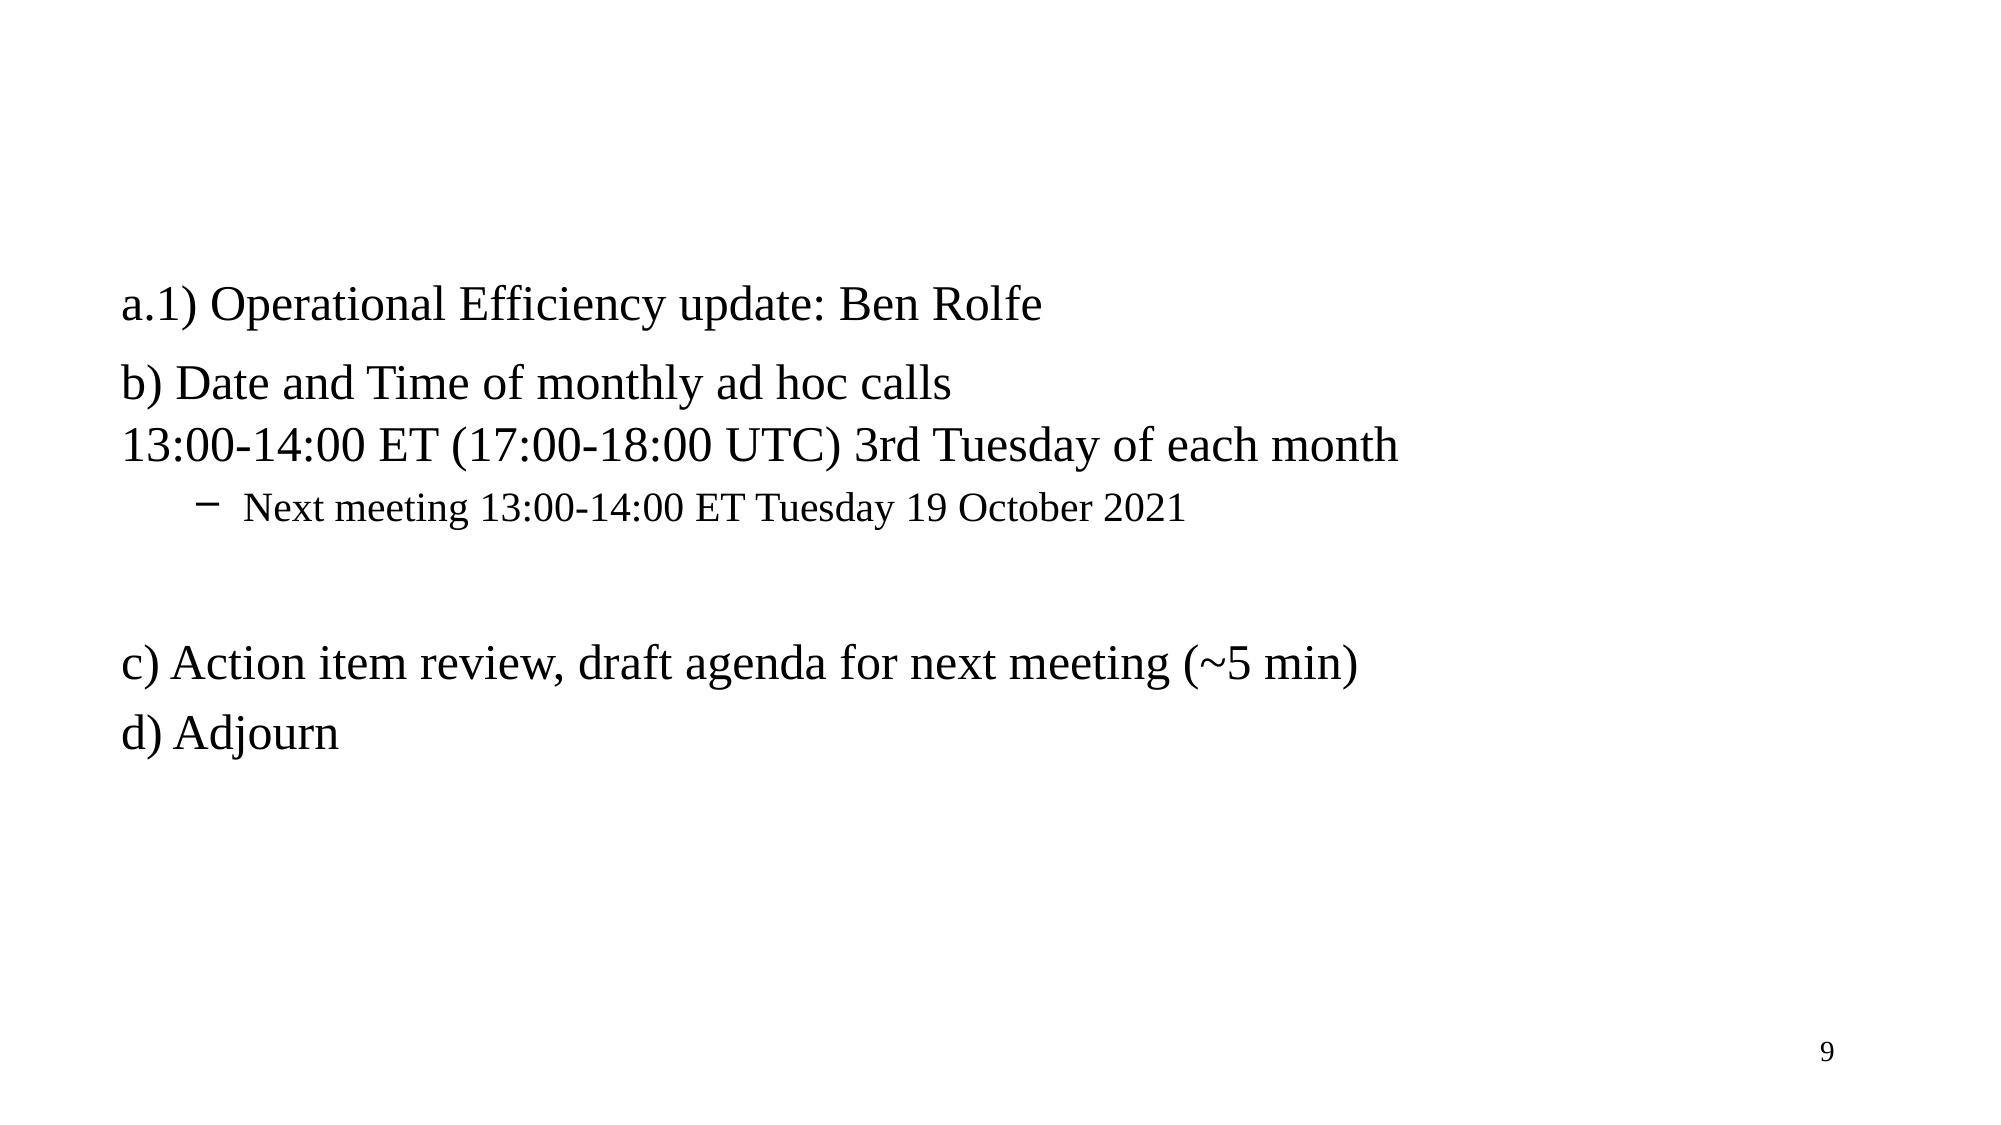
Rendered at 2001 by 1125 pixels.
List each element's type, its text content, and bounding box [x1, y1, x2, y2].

slide_number 9 [1433, 1024, 1851, 1101]
list a.1) Operational Efficiency update: Ben Rolfe b) Date and Time of monthly ad hoc calls 13:00-14:00 ET (17:00-18:00 UTC) 3rd Tuesday of each month Next meeting 13:00-14:00 ET Tuesday 19 October 2021 c) Action item review, draft agenda for next meeting (~5 min) d) Adjourn [105, 262, 1894, 1026]
